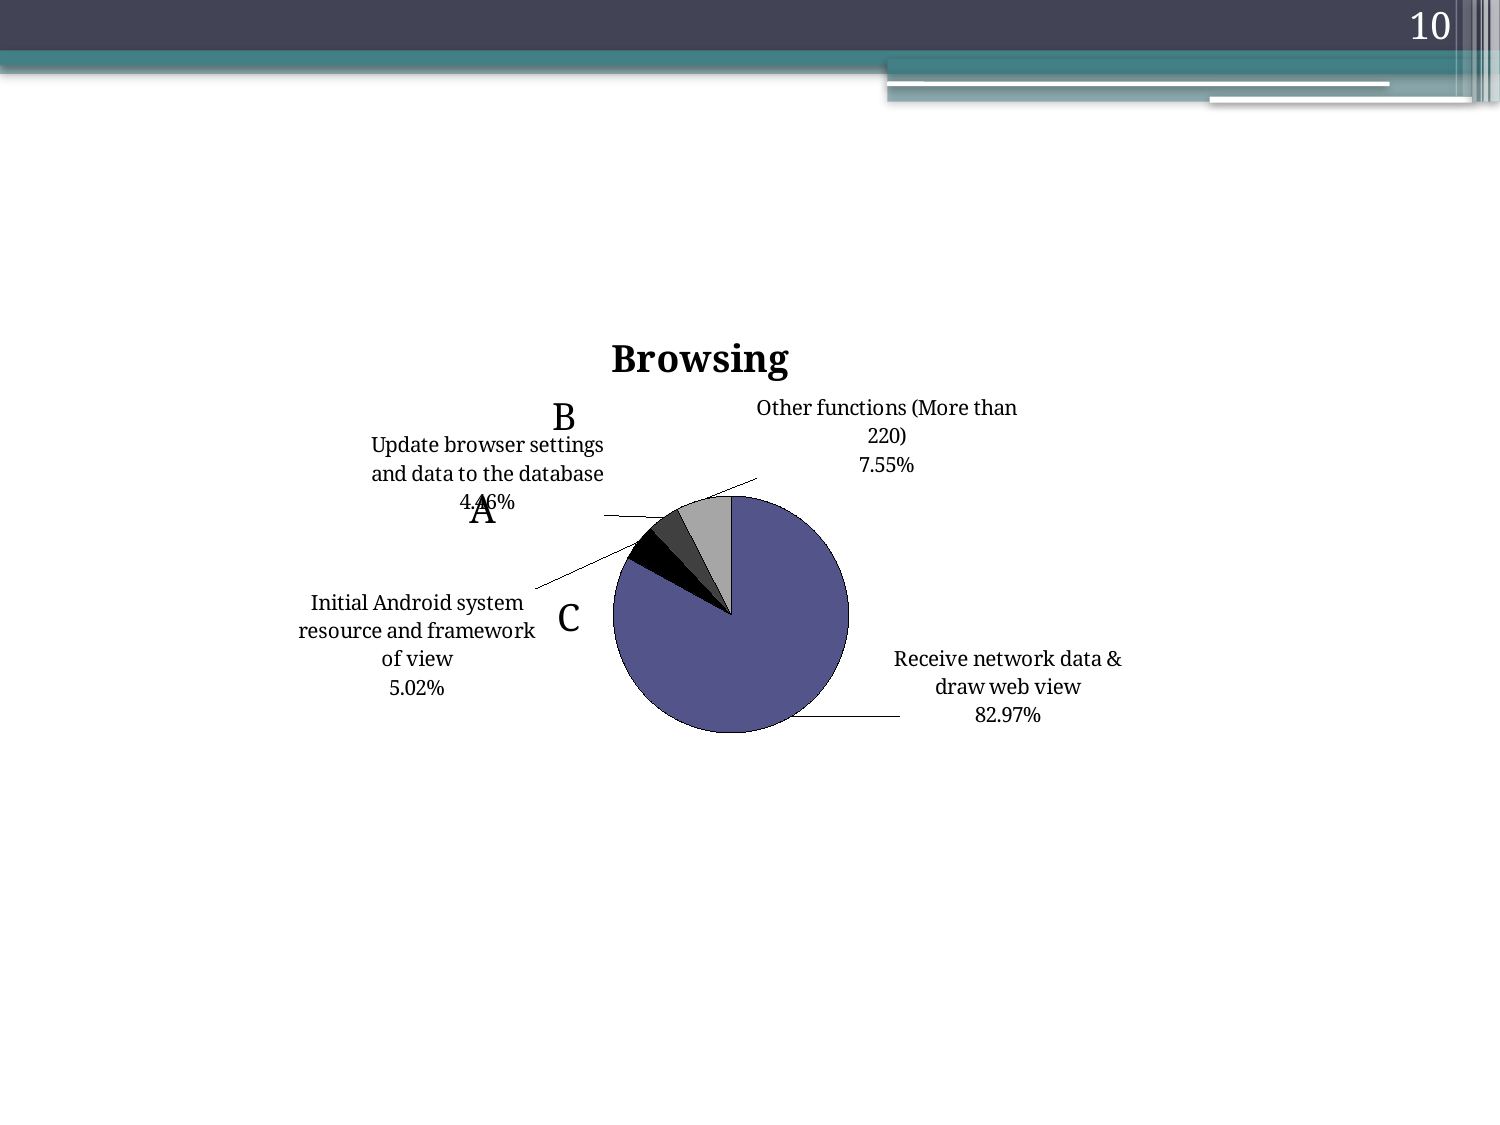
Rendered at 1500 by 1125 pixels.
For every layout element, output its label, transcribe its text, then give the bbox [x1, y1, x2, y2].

slide_number 10 [1341, 0, 1466, 61]
chart [277, 302, 1129, 823]
